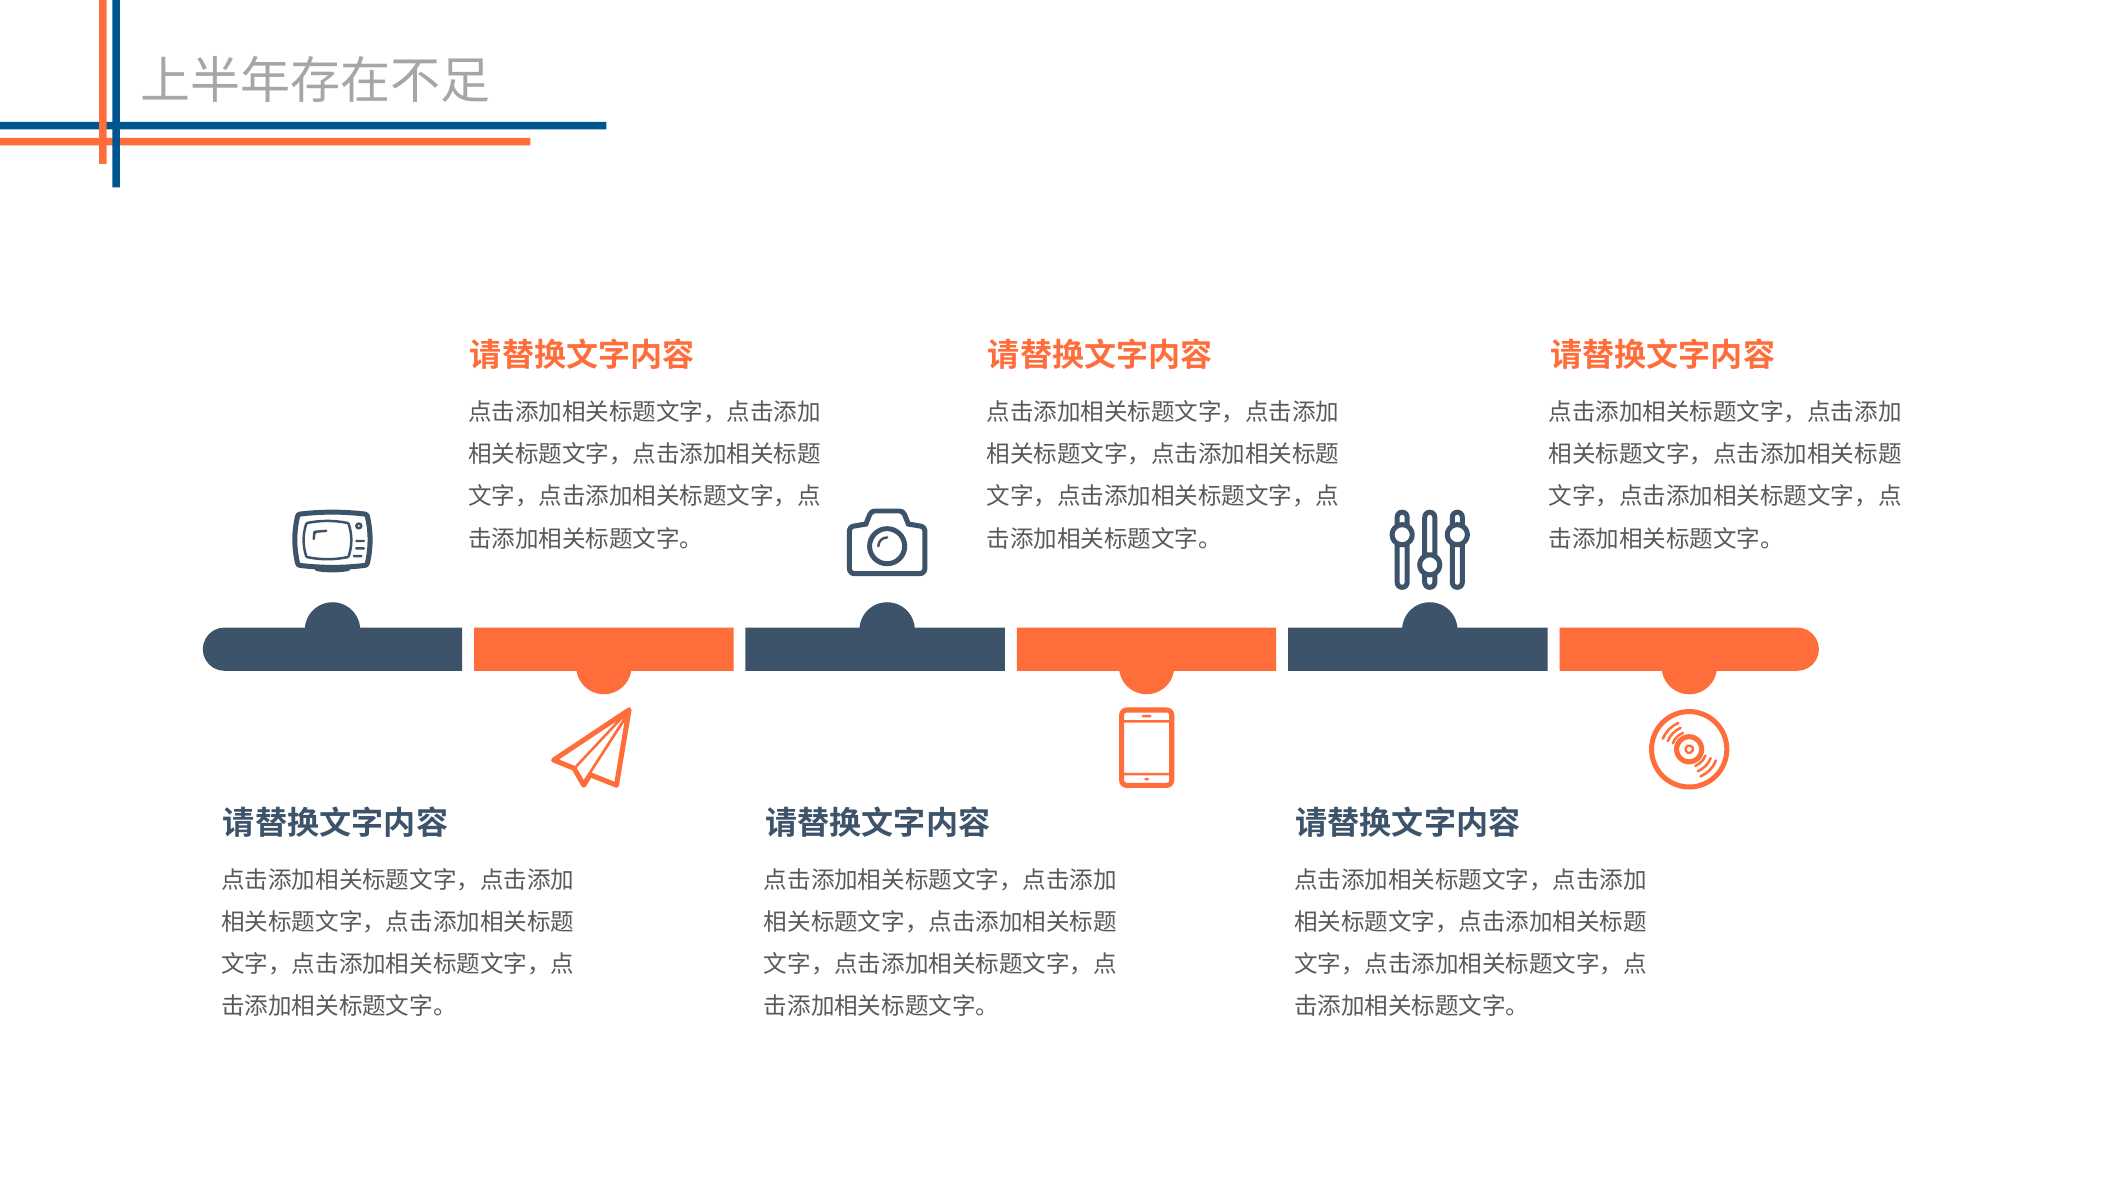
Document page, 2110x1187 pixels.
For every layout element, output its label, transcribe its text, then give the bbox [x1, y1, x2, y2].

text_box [0, 0, 789, 188]
text_box [551, 707, 632, 788]
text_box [1288, 602, 1548, 671]
text_box 请替换文字内容 [750, 794, 1007, 849]
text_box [474, 627, 734, 695]
text_box 点击添加相关标题文字，点击添加相关标题文字，点击添加相关标题文字，点击添加相关标题文字，点击添加相关标题文字。 [1279, 843, 1667, 1027]
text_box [1119, 707, 1175, 788]
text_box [202, 602, 463, 671]
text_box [1016, 627, 1277, 695]
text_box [1559, 627, 1819, 695]
text_box 请替换文字内容 [207, 794, 464, 849]
text_box 点击添加相关标题文字，点击添加相关标题文字，点击添加相关标题文字，点击添加相关标题文字，点击添加相关标题文字。 [206, 843, 594, 1027]
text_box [846, 508, 928, 577]
text_box 请替换文字内容 [454, 326, 711, 381]
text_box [745, 602, 1005, 671]
text_box 点击添加相关标题文字，点击添加相关标题文字，点击添加相关标题文字，点击添加相关标题文字，点击添加相关标题文字。 [748, 843, 1136, 1027]
text_box 点击添加相关标题文字，点击添加相关标题文字，点击添加相关标题文字，点击添加相关标题文字，点击添加相关标题文字。 [971, 375, 1359, 560]
text_box 点击添加相关标题文字，点击添加相关标题文字，点击添加相关标题文字，点击添加相关标题文字，点击添加相关标题文字。 [1533, 375, 1921, 560]
text_box 请替换文字内容 [1280, 794, 1537, 849]
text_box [292, 509, 373, 573]
text_box 请替换文字内容 [972, 326, 1229, 381]
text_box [1389, 509, 1470, 590]
text_box 点击添加相关标题文字，点击添加相关标题文字，点击添加相关标题文字，点击添加相关标题文字，点击添加相关标题文字。 [453, 375, 841, 560]
text_box 请替换文字内容 [1535, 326, 1791, 381]
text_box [1649, 709, 1730, 790]
